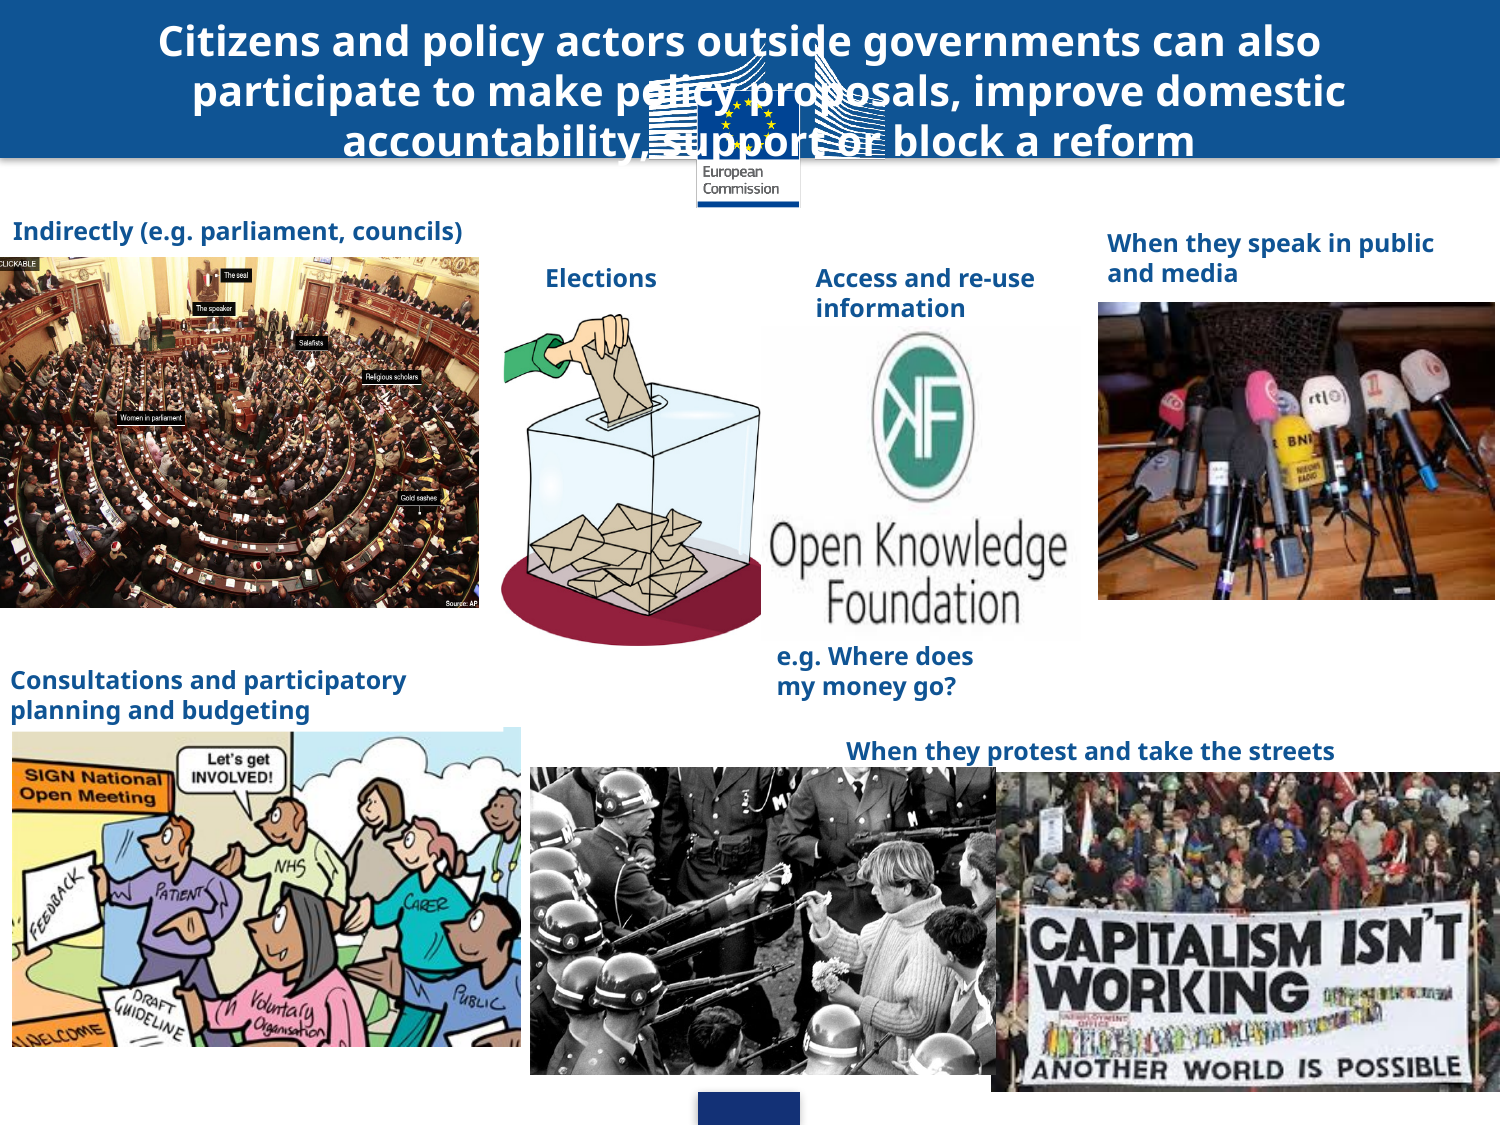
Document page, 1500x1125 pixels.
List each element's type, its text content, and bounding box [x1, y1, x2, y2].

text_box e.g. Where does my money go? [761, 649, 1081, 708]
picture [530, 767, 1500, 1092]
text_box Indirectly (e.g. parliament, councils) [0, 208, 483, 253]
picture [0, 257, 479, 608]
picture [501, 314, 1081, 646]
text_box Access and re-use information [800, 255, 1058, 324]
picture [1098, 302, 1495, 600]
picture [649, 138, 885, 208]
text_box Elections [530, 255, 679, 300]
picture [12, 727, 522, 1048]
text_box When they protest and take the streets [831, 727, 1351, 770]
text_box When they speak in public and media [1092, 219, 1500, 295]
title Citizens and policy actors outside governments can also participate to make policy proposals, improve domestic accountability, support or block a reform [64, 41, 1415, 138]
text_box Consultations and participatory planning and budgeting [0, 656, 504, 732]
